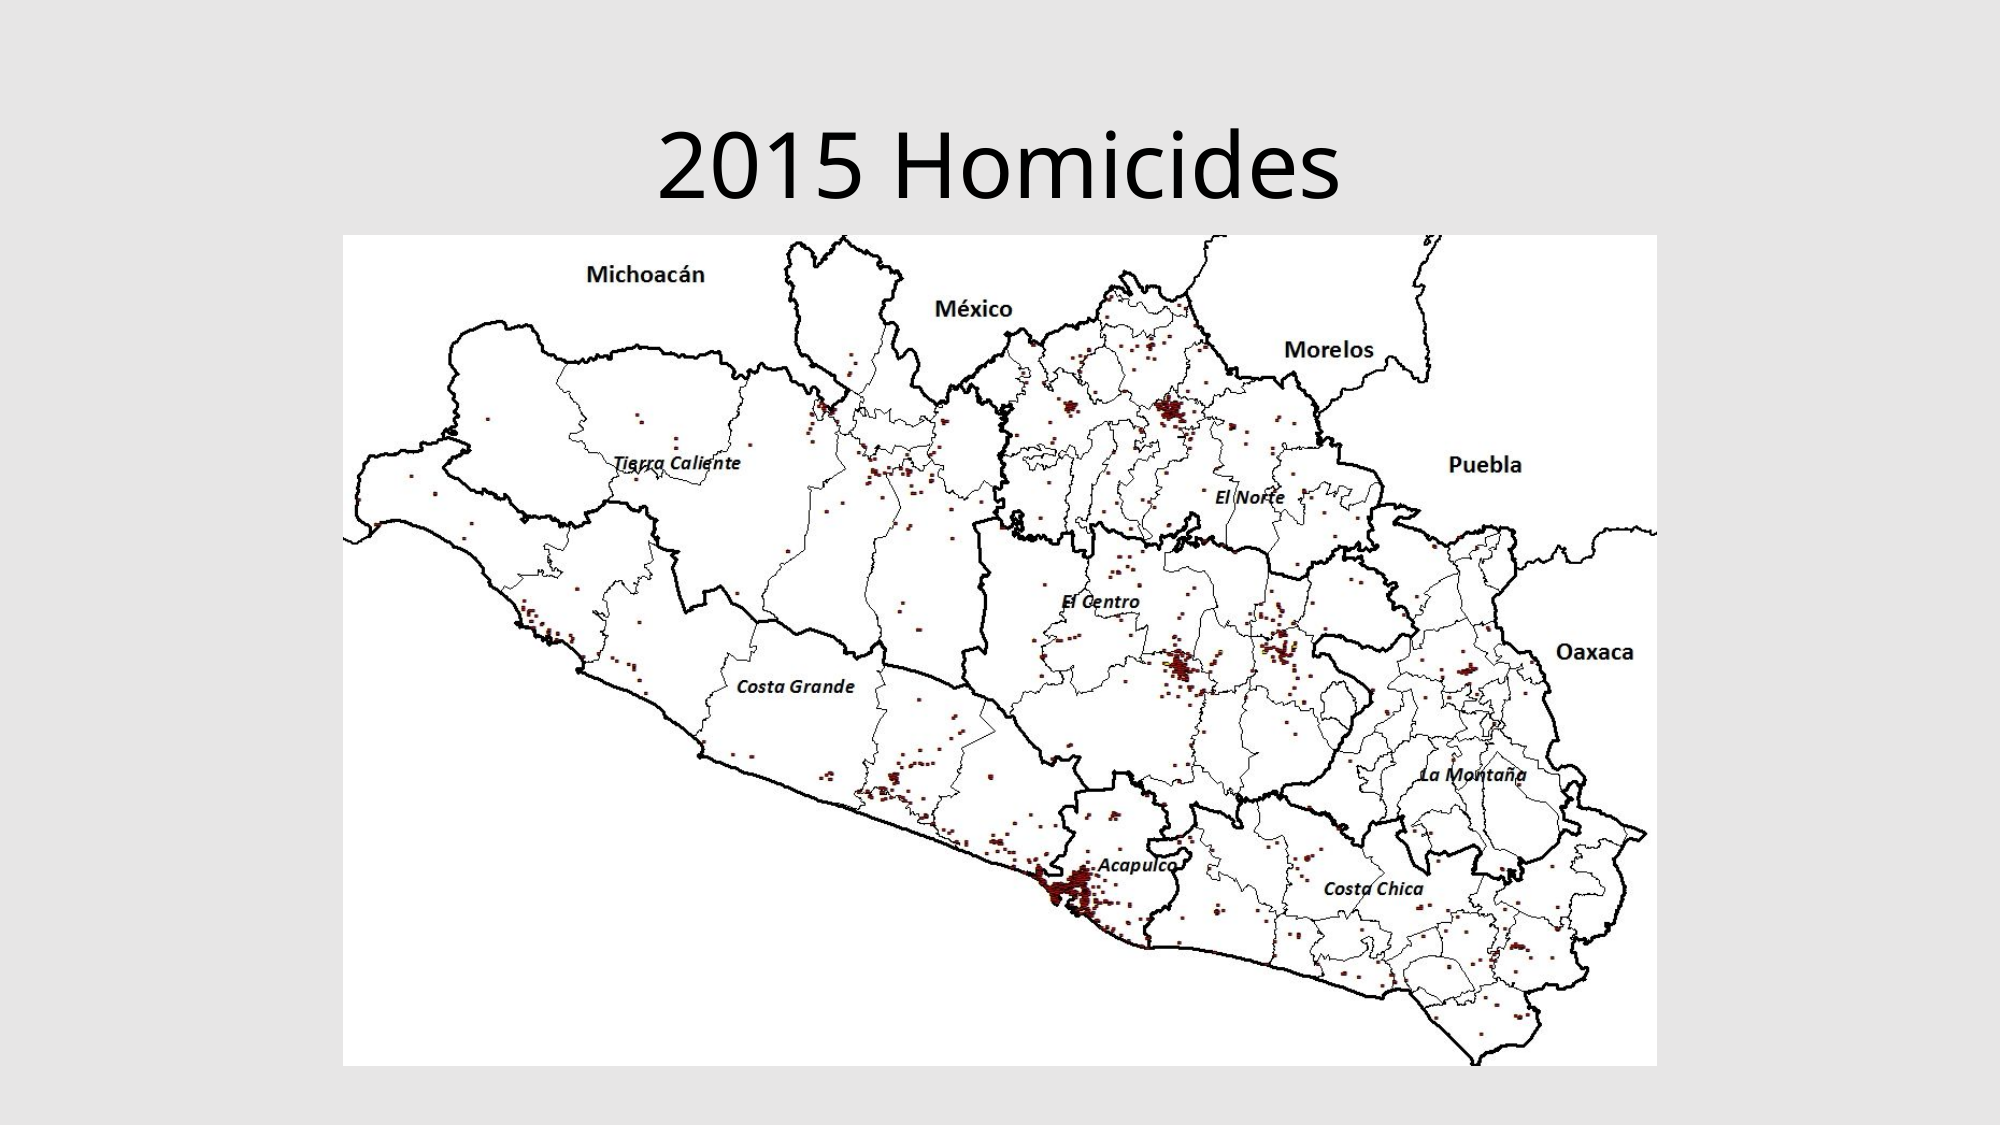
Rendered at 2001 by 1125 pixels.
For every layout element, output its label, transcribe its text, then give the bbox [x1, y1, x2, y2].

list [343, 235, 1657, 1066]
title 2015 Homicides [137, 59, 1863, 278]
